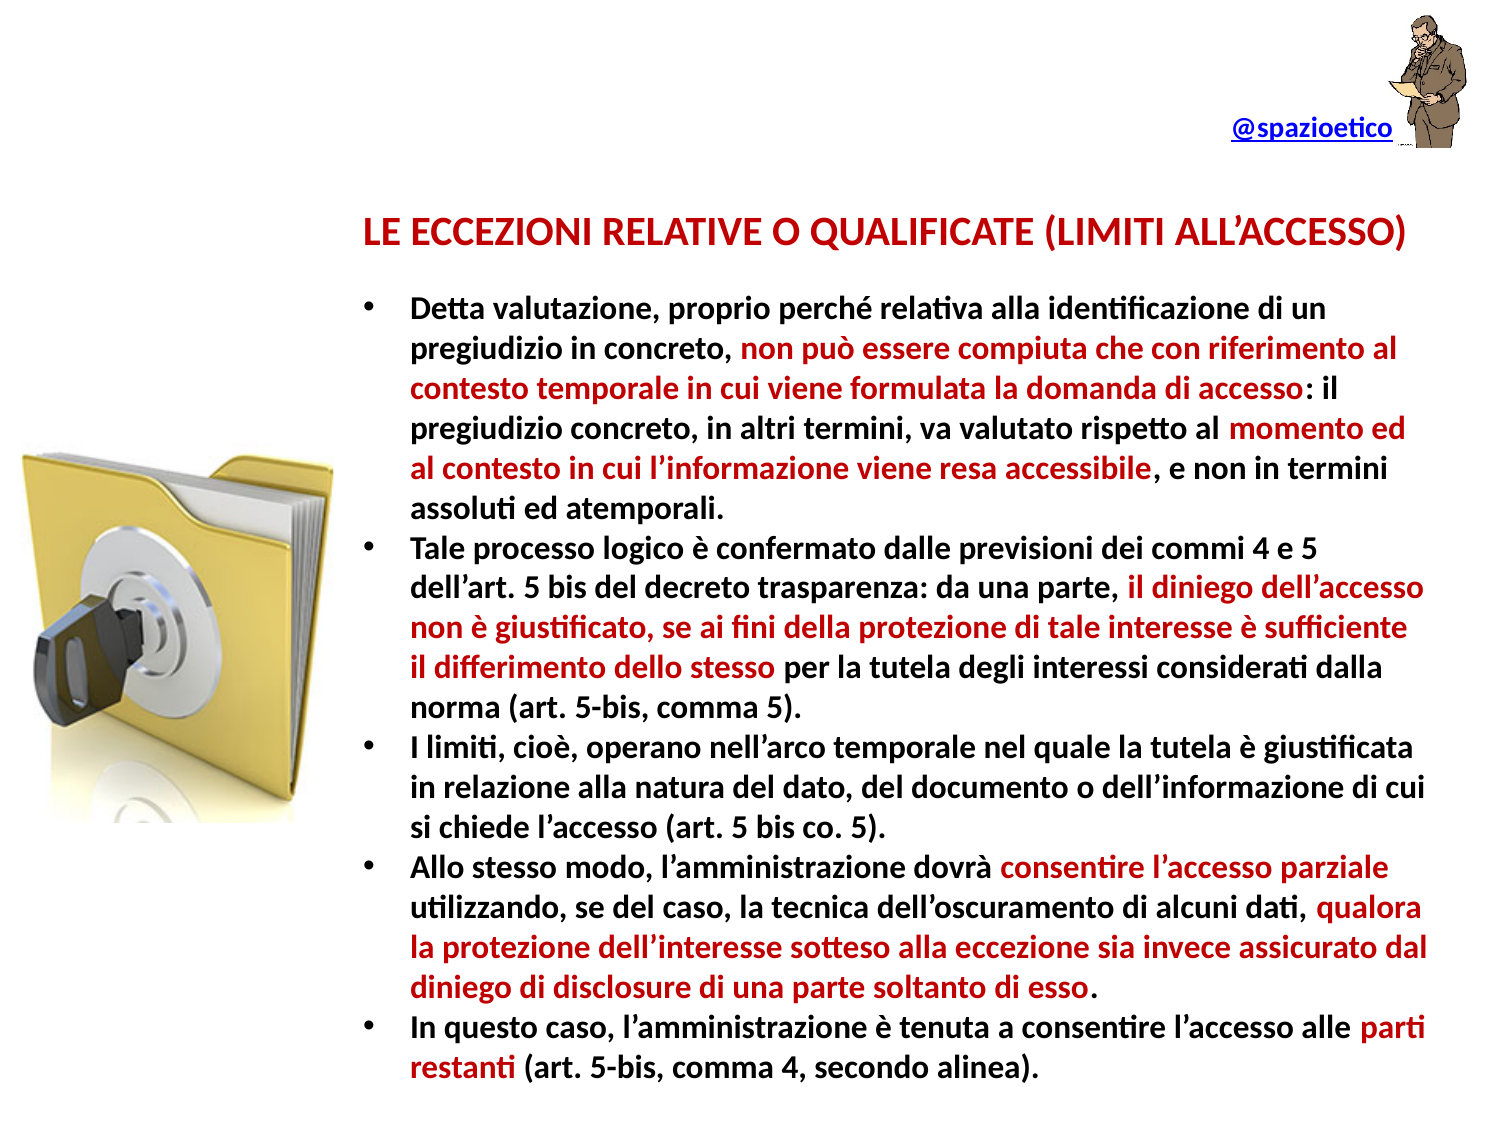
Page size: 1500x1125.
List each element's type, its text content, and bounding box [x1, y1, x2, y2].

picture [17, 431, 349, 823]
text_box LE ECCEZIONI RELATIVE O QUALIFICATE (LIMITI ALL’ACCESSO) [348, 196, 1471, 262]
text_box Detta valutazione, proprio perché relativa alla identificazione di un pregiudizio in concreto, non può essere compiuta che con riferimento al contesto temporale in cui viene formulata la domanda di accesso: il pregiudizio concreto, in altri termini, va valutato rispetto al momento ed al contesto in cui l’informazione viene resa accessibile, e non in termini assoluti ed atemporali. Tale processo logico è confermato dalle previsioni dei commi 4 e 5 dell’art. 5 bis del decreto trasparenza: da una parte, il diniego dell’accesso non è giustificato, se ai fini della protezione di tale interesse è sufficiente il differimento dello stesso per la tutela degli interessi considerati dalla norma (art. 5-bis, comma 5). I limiti, cioè, operano nell’arco temporale nel quale la tutela è giustificata in relazione alla natura del dato, del documento o dell’informazione di cui si chiede l’accesso (art. 5 bis co. 5). Allo stesso modo, l’amministrazione dovrà consentire l’accesso parziale utilizzando, se del caso, la tecnica dell’oscuramento di alcuni dati, qualora la protezione dell’interesse sotteso alla eccezione sia invece assicurato dal diniego di disclosure di una parte soltanto di esso. In questo caso, l’amministrazione è tenuta a consentire l’accesso alle parti restanti (art. 5-bis, comma 4, secondo alinea). [348, 278, 1447, 1093]
picture [1372, 7, 1488, 148]
